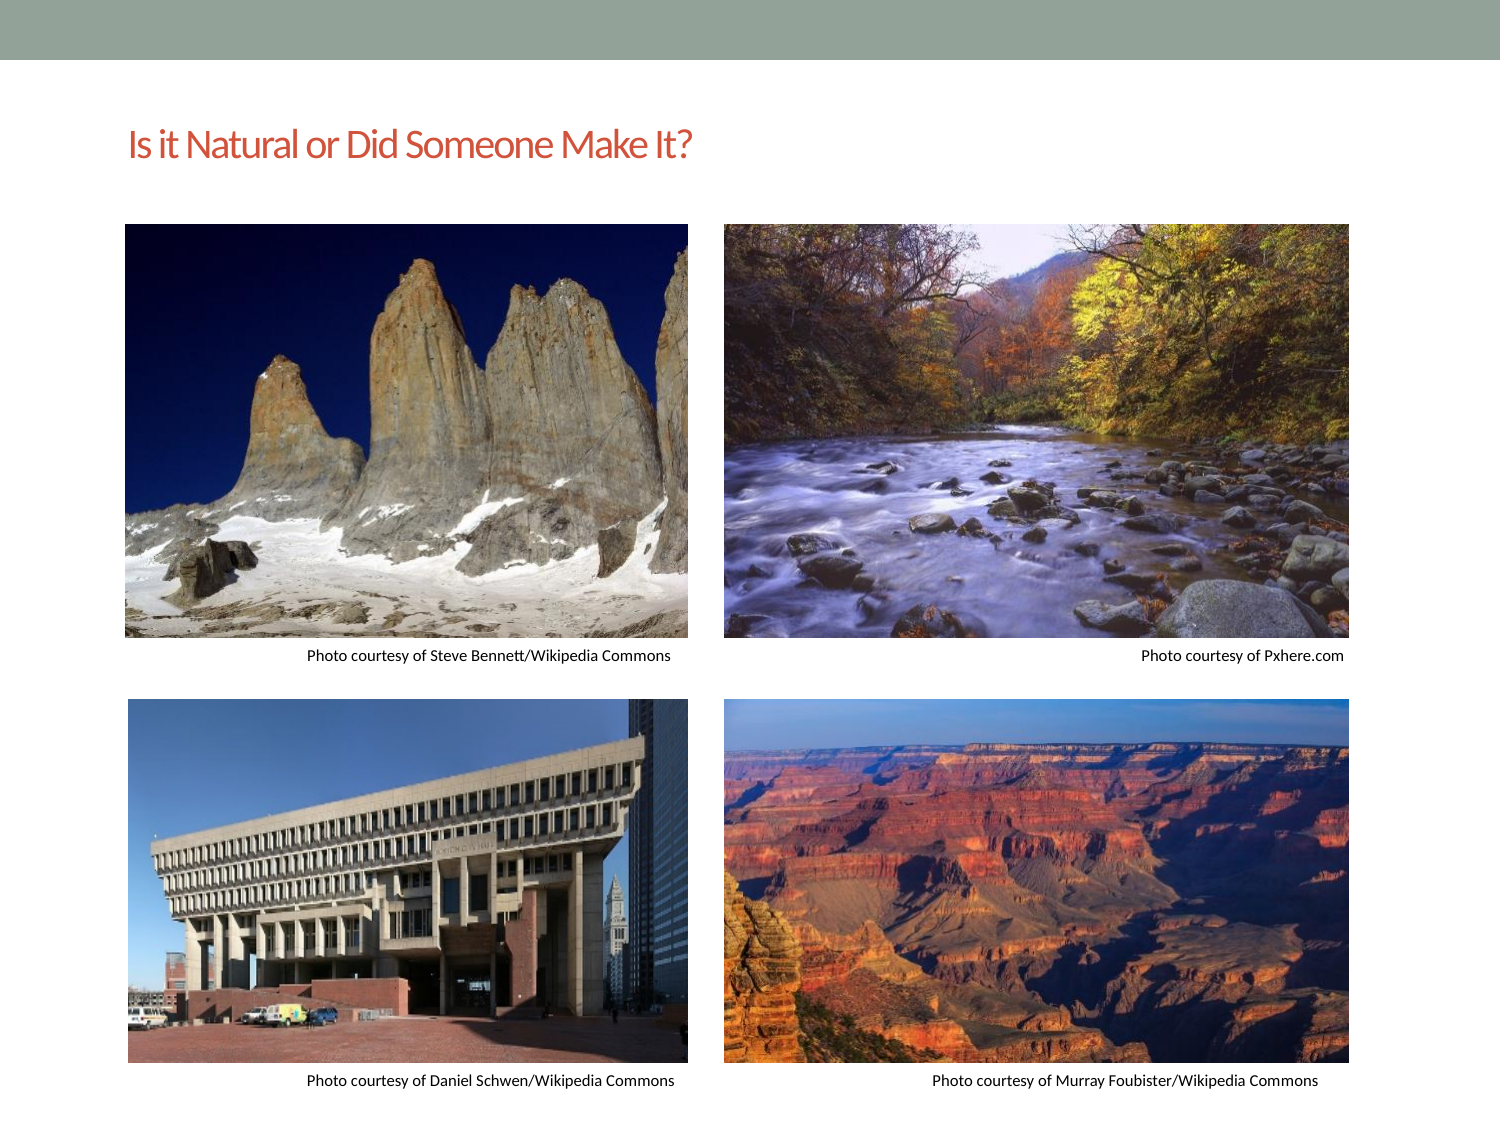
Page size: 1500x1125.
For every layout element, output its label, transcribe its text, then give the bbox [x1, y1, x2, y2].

text_box Photo courtesy of Pxhere.com [1126, 637, 1360, 673]
text_box Photo courtesy of Murray Foubister/Wikipedia Commons [917, 1071, 1334, 1098]
text_box Photo courtesy of Steve Bennett/Wikipedia Commons [292, 646, 687, 673]
picture [124, 224, 688, 638]
picture [724, 224, 1349, 638]
picture [724, 699, 1349, 1063]
title Is it Natural or Did Someone Make It? [112, 62, 1425, 225]
text_box Photo courtesy of Daniel Schwen/Wikipedia Commons [292, 1070, 691, 1098]
picture [128, 699, 688, 1063]
